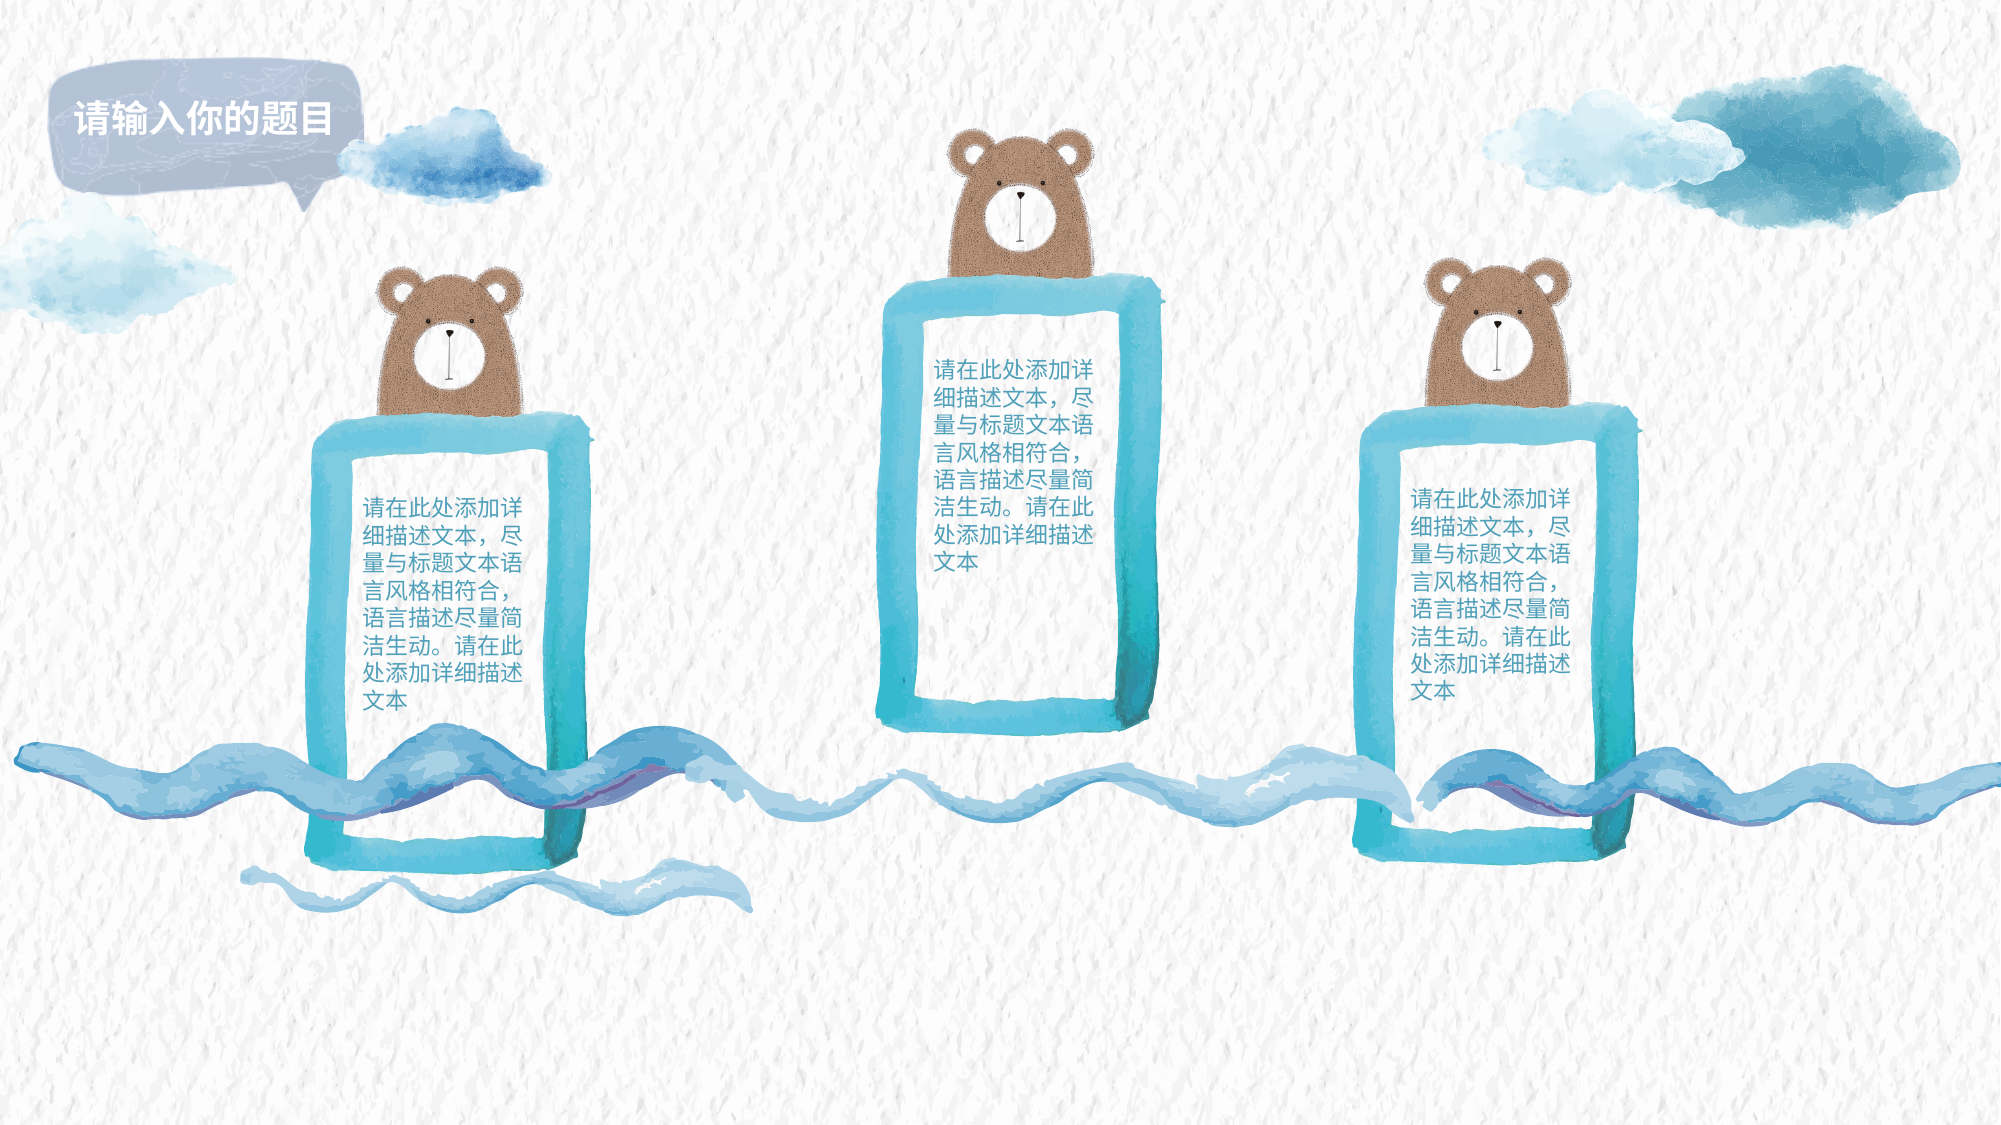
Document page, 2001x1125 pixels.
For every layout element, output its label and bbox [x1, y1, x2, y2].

text_box [1351, 398, 1643, 746]
text_box [1351, 827, 1643, 868]
picture [0, 0, 2000, 1125]
text_box [303, 822, 595, 857]
text_box [303, 407, 595, 722]
text_box [874, 268, 1167, 739]
